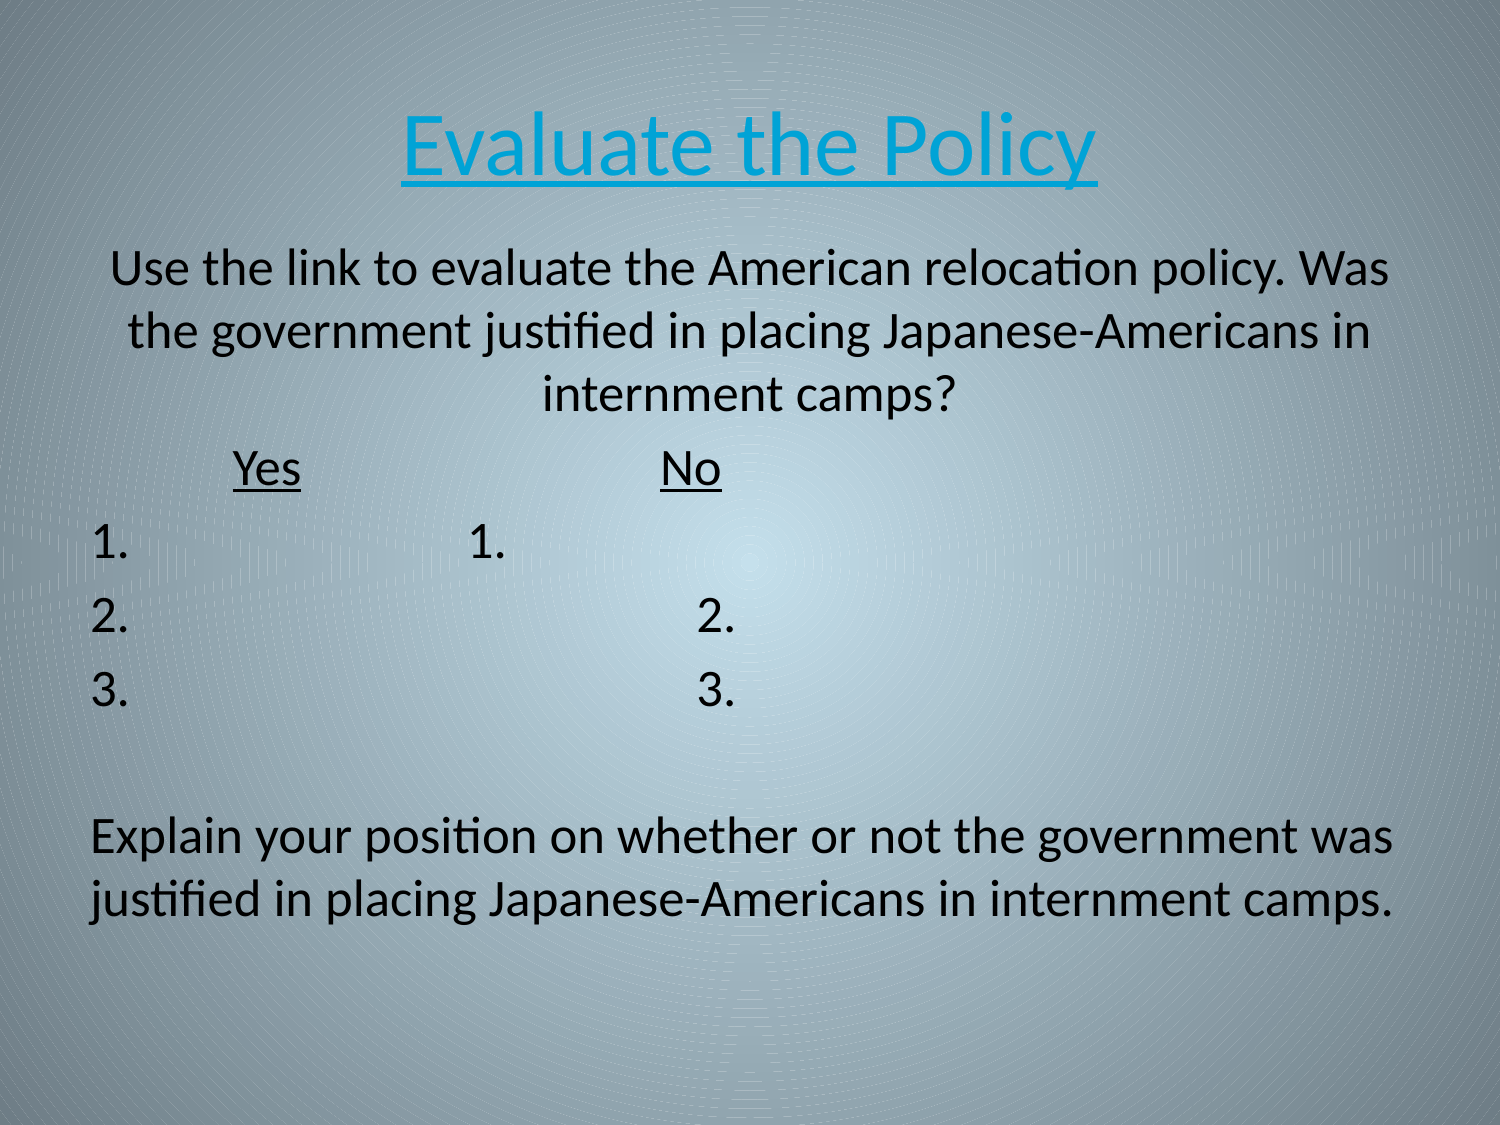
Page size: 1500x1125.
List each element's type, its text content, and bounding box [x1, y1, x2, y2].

title Evaluate the Policy [75, 45, 1425, 224]
list Use the link to evaluate the American relocation policy. Was the government justified in placing Japanese-Americans in internment camps? Yes No 1. 2. 3. Explain your position on whether or not the government was justified in placing Japanese-Americans in internment camps. [75, 224, 1425, 1005]
